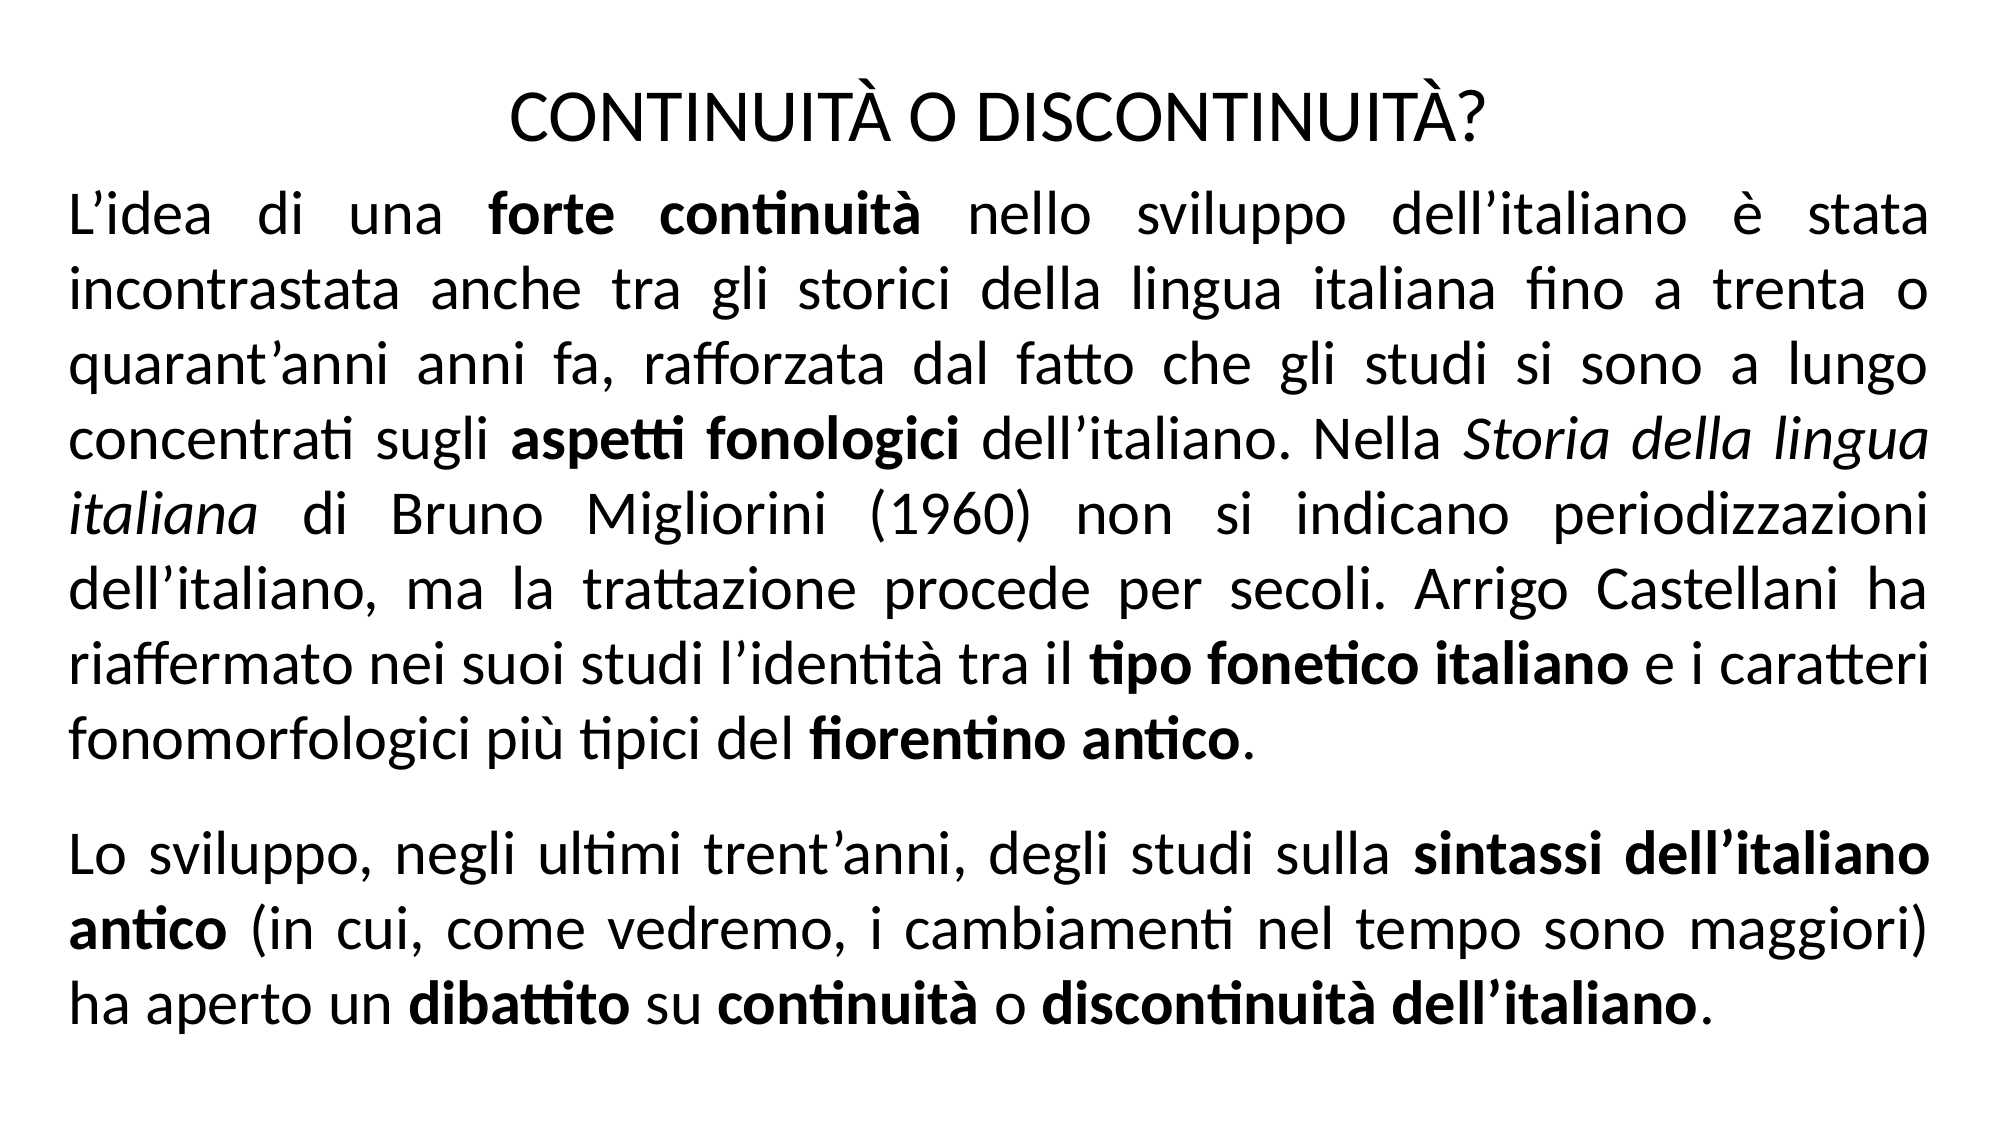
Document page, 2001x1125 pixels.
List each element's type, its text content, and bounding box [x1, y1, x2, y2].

text_box CONTINUITÀ O DISCONTINUITÀ? [53, 58, 1947, 164]
text_box L’idea di una forte continuità nello sviluppo dell’italiano è stata incontrastata anche tra gli storici della lingua italiana fino a trenta o quarant’anni anni fa, rafforzata dal fatto che gli studi si sono a lungo concentrati sugli aspetti fonologici dell’italiano. Nella Storia della lingua italiana di Bruno Migliorini (1960) non si indicano periodizzazioni dell’italiano, ma la trattazione procede per secoli. Arrigo Castellani ha riaffermato nei suoi studi l’identità tra il tipo fonetico italiano e i caratteri fonomorfologici più tipici del fiorentino antico. Lo sviluppo, negli ultimi trent’anni, degli studi sulla sintassi dell’italiano antico (in cui, come vedremo, i cambiamenti nel tempo sono maggiori) ha aperto un dibattito su continuità o discontinuità dell’italiano. [53, 164, 1947, 1044]
